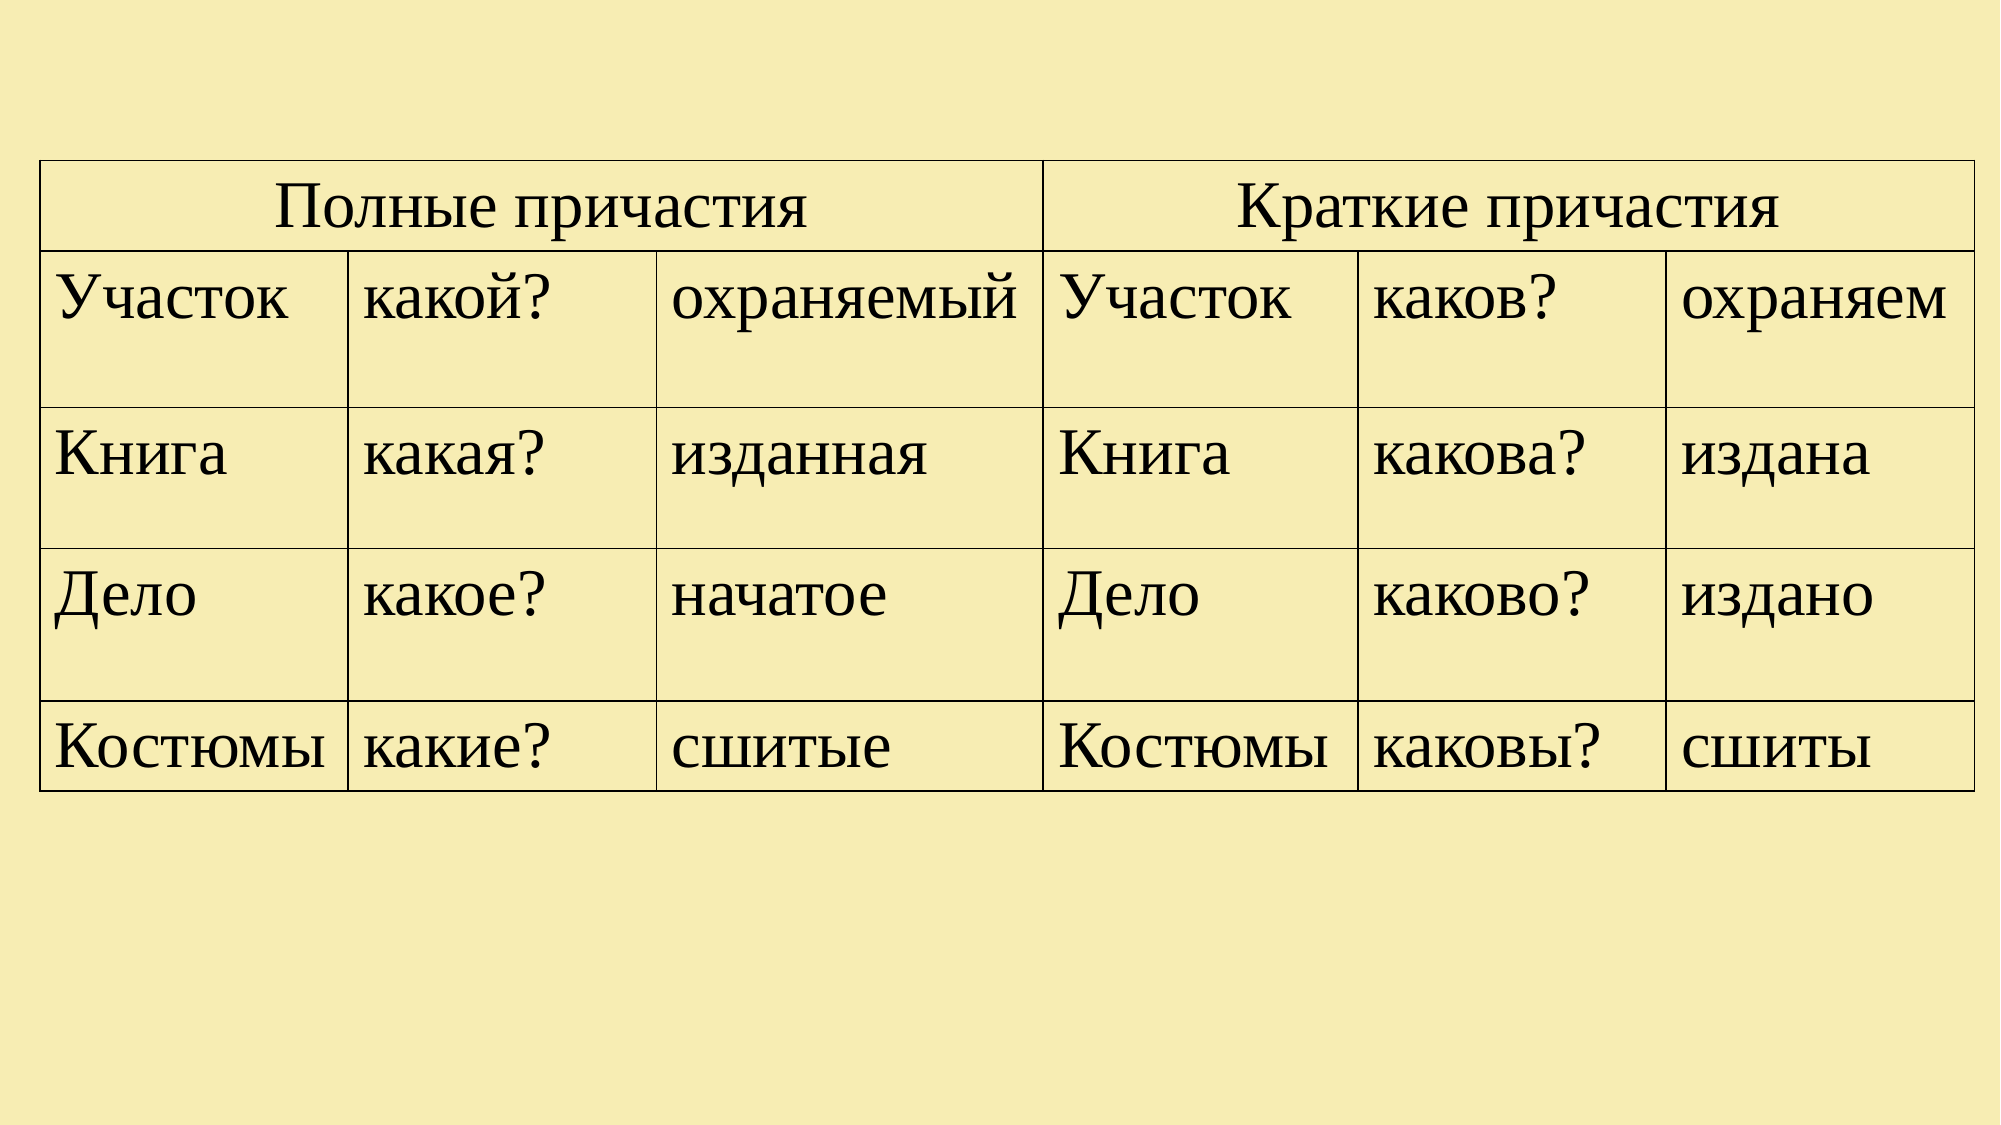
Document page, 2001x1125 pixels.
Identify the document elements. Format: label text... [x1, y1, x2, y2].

table_cell каково? [1359, 549, 1665, 700]
table_cell изданная [657, 408, 1042, 548]
table_cell какая? [349, 408, 656, 548]
table_cell сшитые [657, 702, 1042, 790]
table_cell какой? [349, 252, 656, 407]
table_cell издано [1667, 549, 1974, 700]
table_cell Костюмы [41, 702, 347, 790]
table_cell сшиты [1667, 702, 1974, 790]
table_cell охраняем [1667, 252, 1974, 407]
table_cell Костюмы [1044, 702, 1357, 790]
table_cell каковы? [1359, 702, 1665, 790]
table_header Полные причастия [41, 161, 1042, 250]
table_cell начатое [657, 549, 1042, 700]
table_cell какое? [349, 549, 656, 700]
table_cell Участок [41, 252, 347, 407]
table_cell Книга [1044, 408, 1357, 548]
table_cell каков? [1359, 252, 1665, 407]
table_cell какова? [1359, 408, 1665, 548]
table_cell Дело [1044, 549, 1357, 700]
table_cell Дело [41, 549, 347, 700]
table_header Краткие причастия [1044, 161, 1974, 250]
table_cell охраняемый [657, 252, 1042, 407]
table_cell какие? [349, 702, 656, 790]
table_cell Книга [41, 408, 347, 548]
table_cell издана [1667, 408, 1974, 548]
table_cell Участок [1044, 252, 1357, 407]
